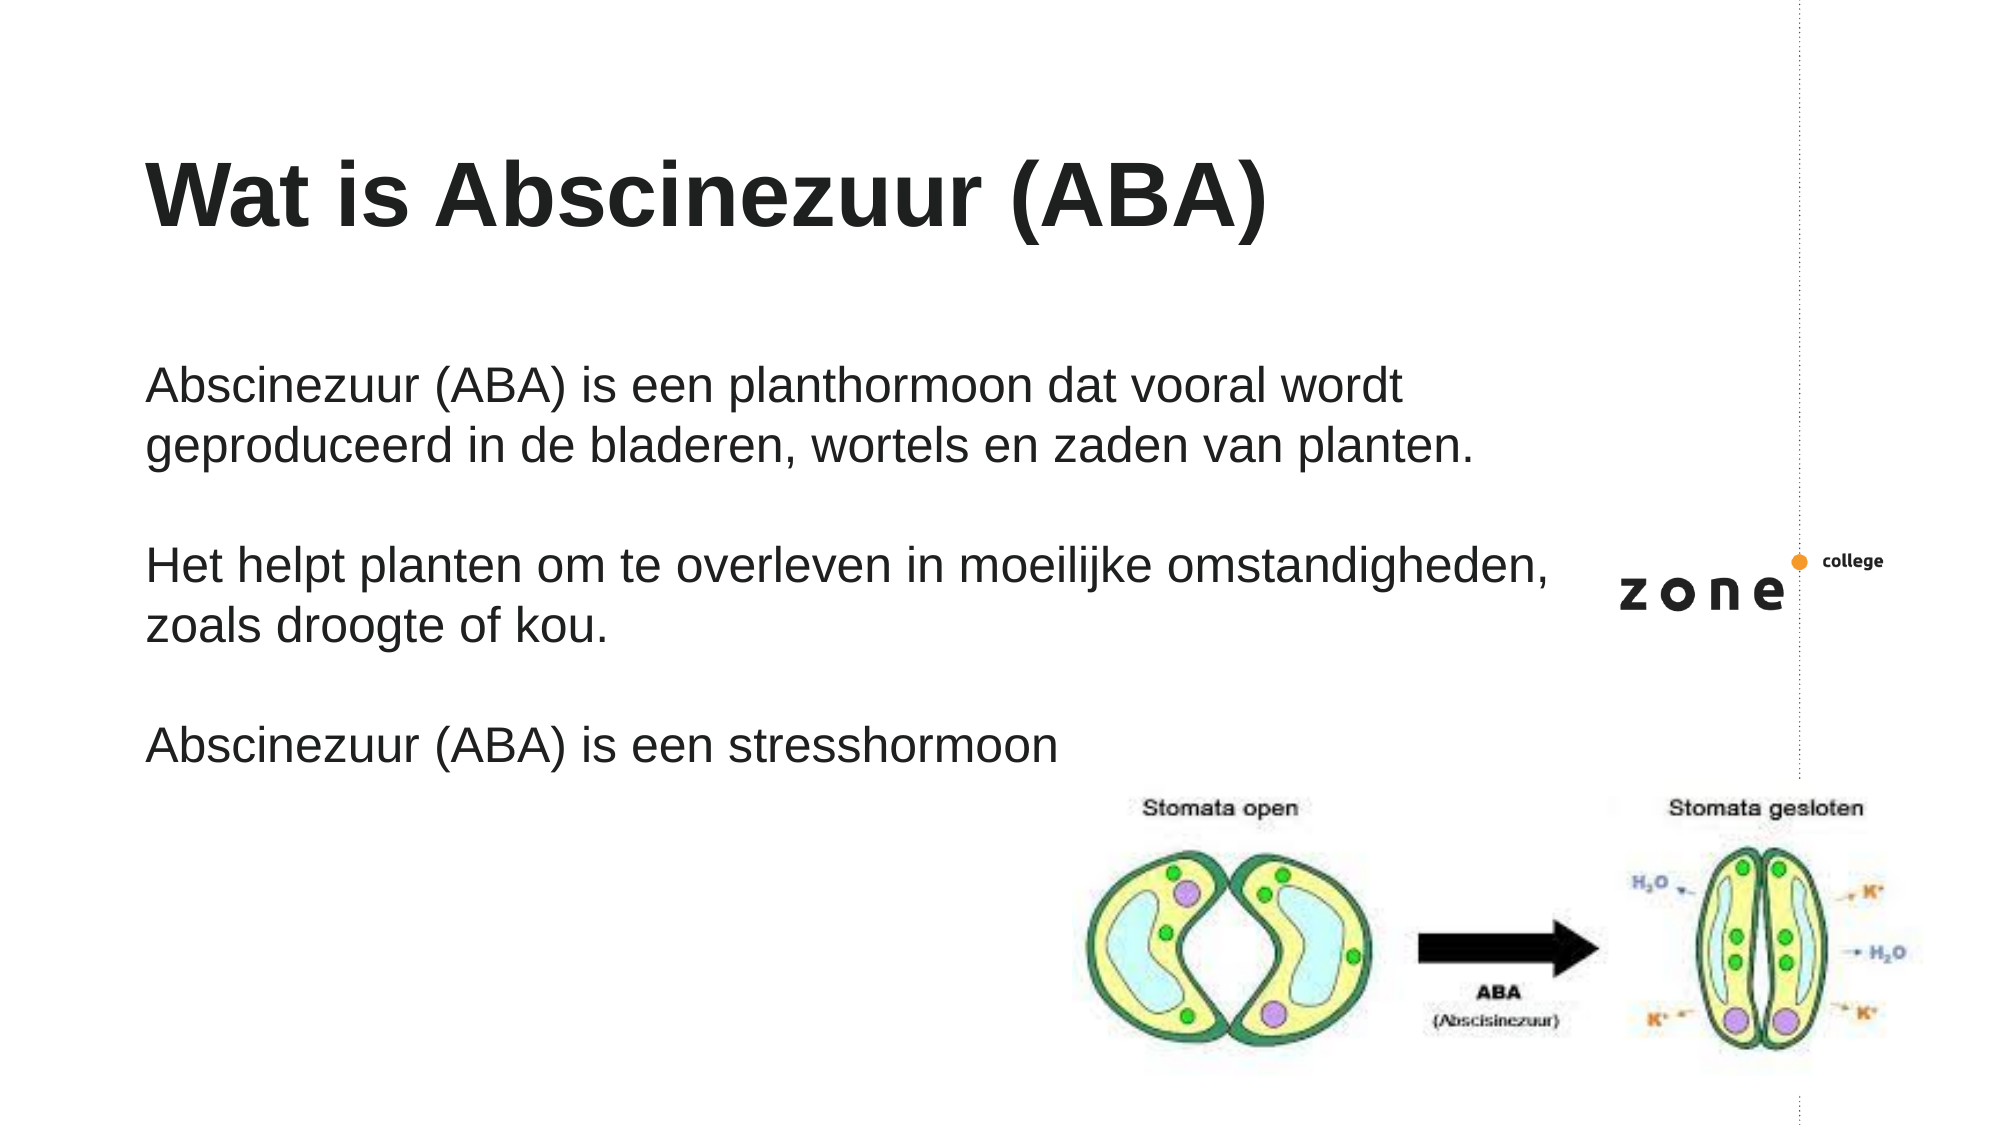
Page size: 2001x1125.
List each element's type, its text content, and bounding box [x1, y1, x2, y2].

picture [1072, 0, 2001, 1125]
list Abscinezuur (ABA) is een planthormoon dat vooral wordt geproduceerd in de bladeren, wortels en zaden van planten. Het helpt planten om te overleven in moeilijke omstandigheden, zoals droogte of kou. Abscinezuur (ABA) is een stresshormoon [145, 292, 1590, 1070]
title Wat is Abscinezuur (ABA) [145, 147, 1647, 312]
